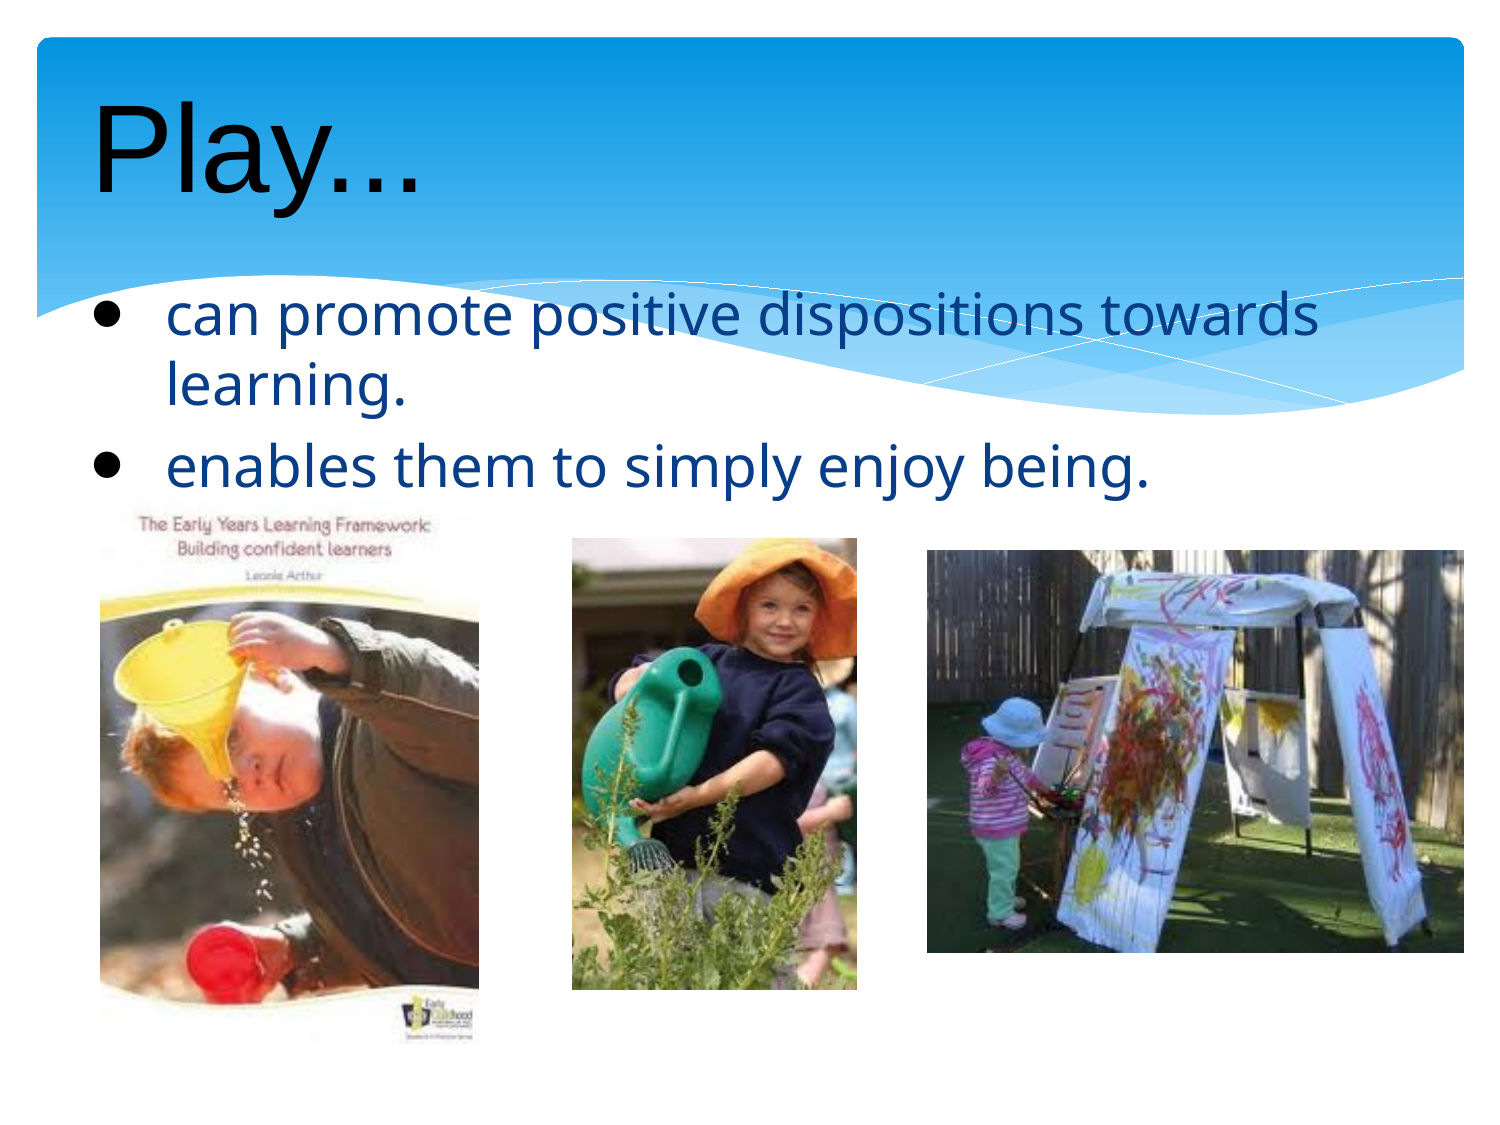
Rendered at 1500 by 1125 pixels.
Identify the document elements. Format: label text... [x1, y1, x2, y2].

picture [100, 499, 479, 1044]
list can promote positive dispositions towards learning. enables them to simply enjoy being. [75, 262, 1425, 931]
picture [927, 550, 1465, 953]
picture [572, 538, 857, 990]
title Play... [75, 14, 1425, 233]
